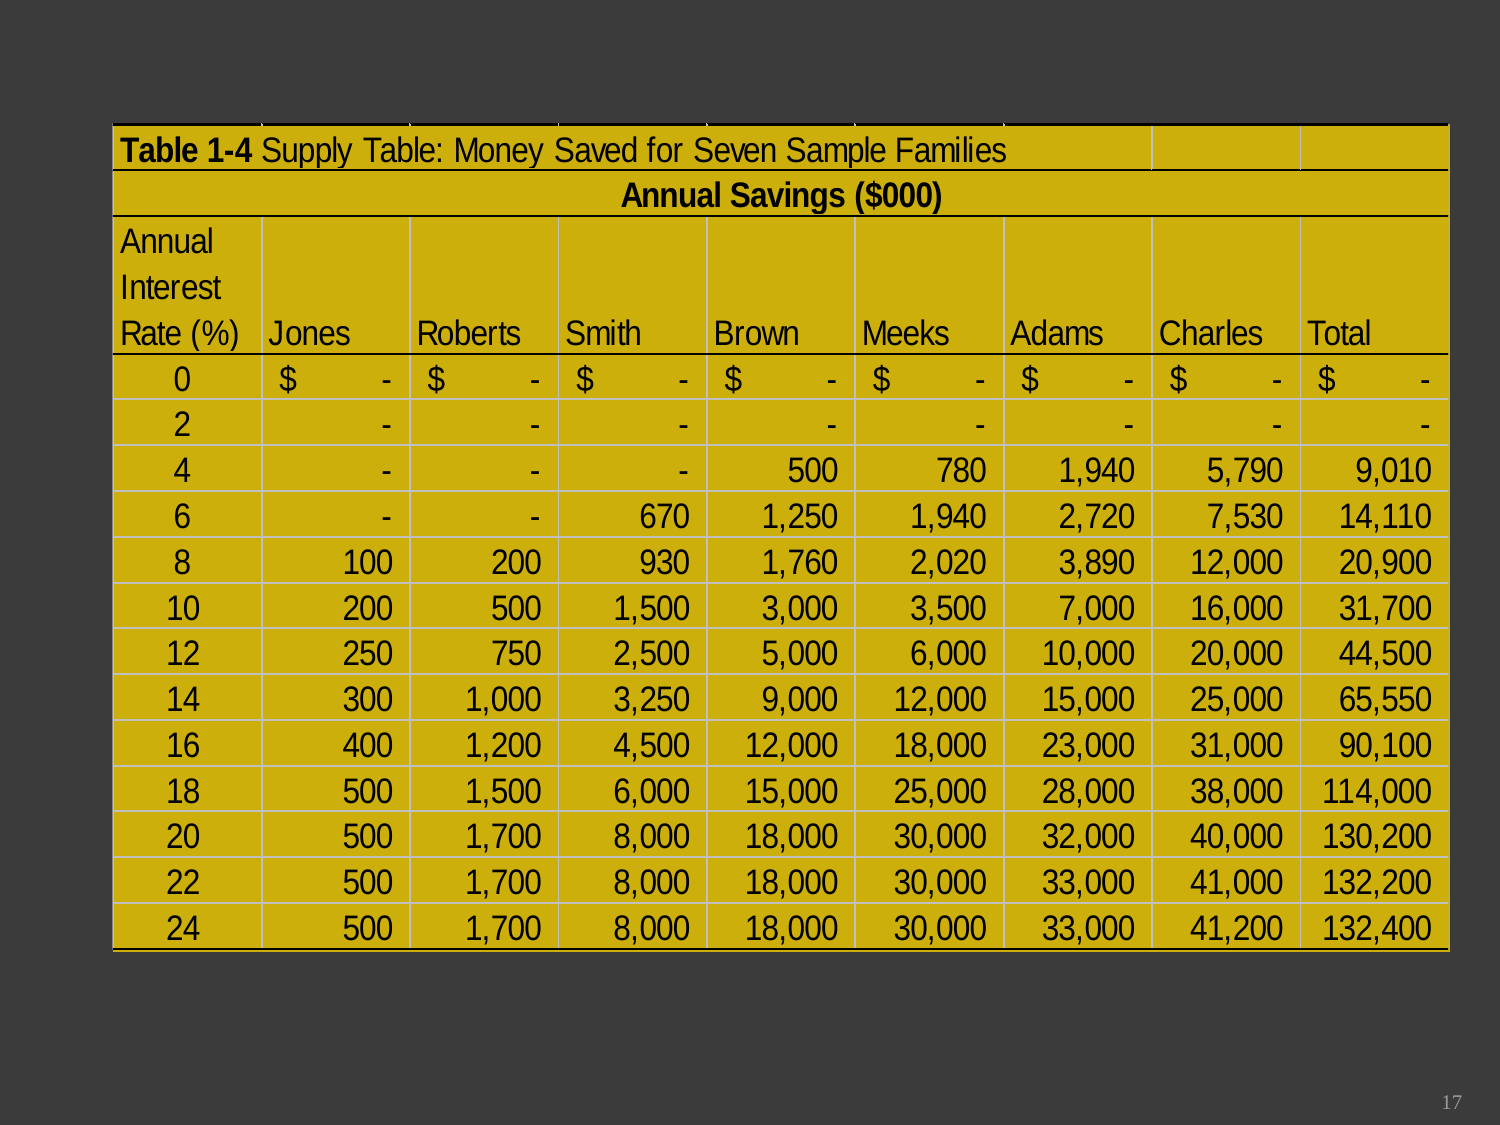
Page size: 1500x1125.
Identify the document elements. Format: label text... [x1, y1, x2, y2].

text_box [112, 123, 1451, 953]
slide_number 17 [1337, 1053, 1463, 1114]
